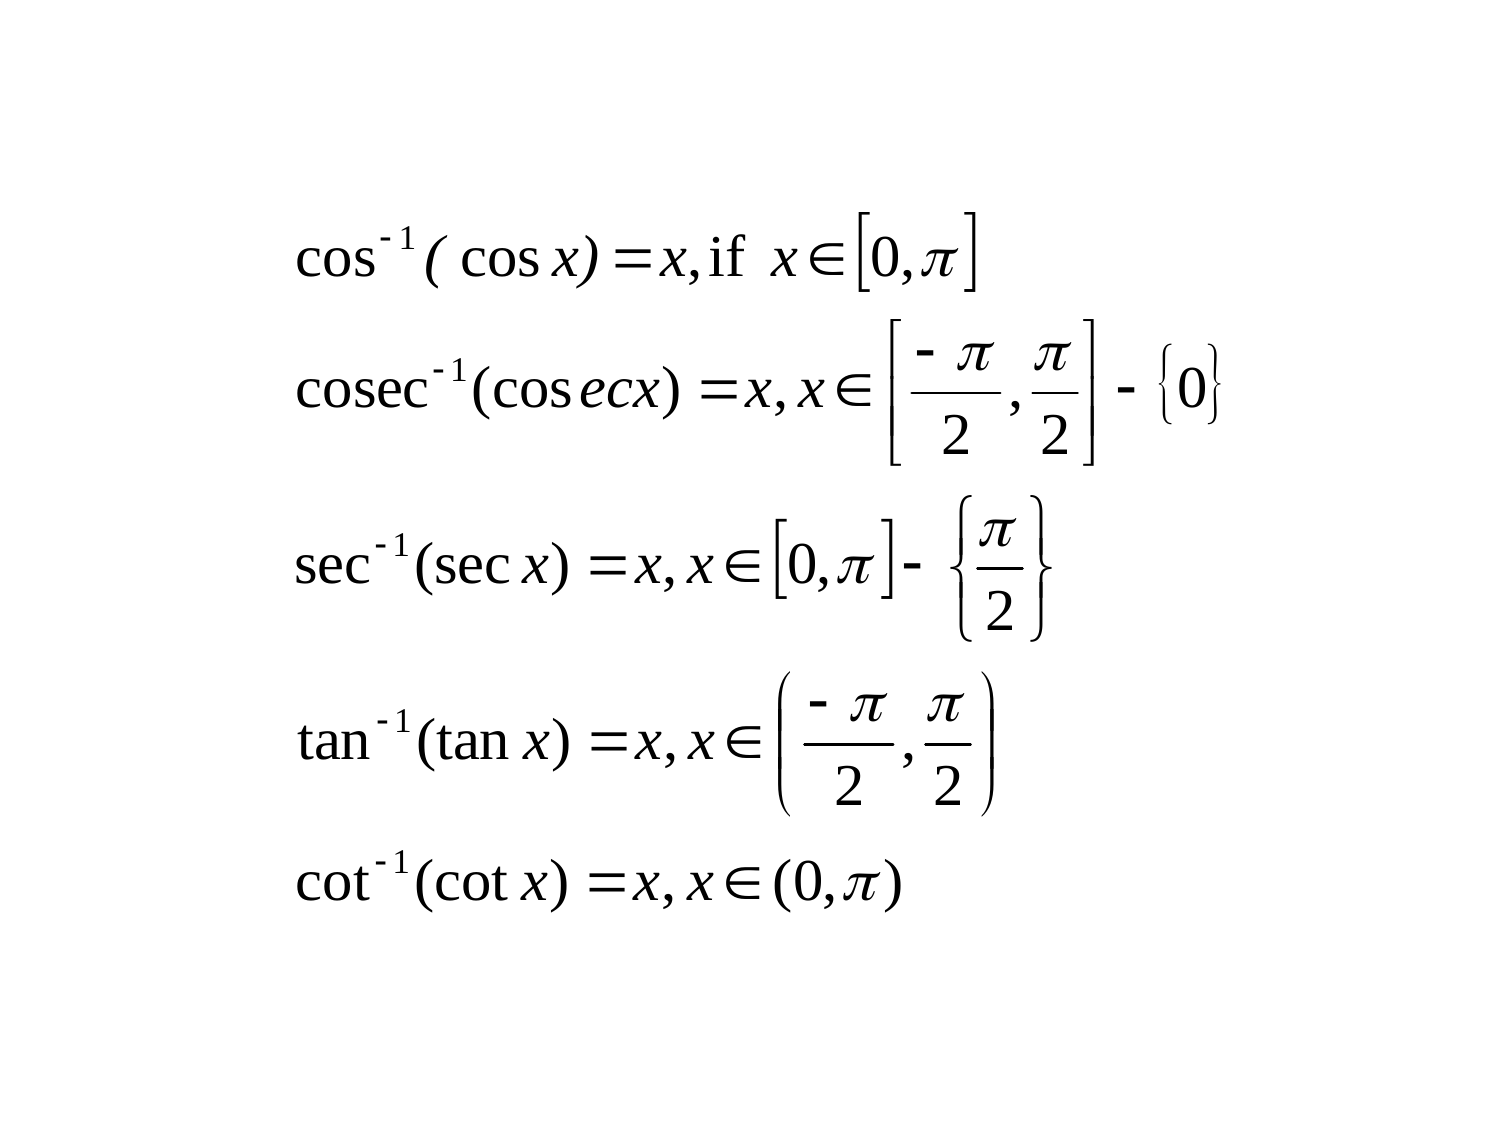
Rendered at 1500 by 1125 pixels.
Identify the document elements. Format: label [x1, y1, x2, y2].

text_box [287, 212, 1238, 926]
